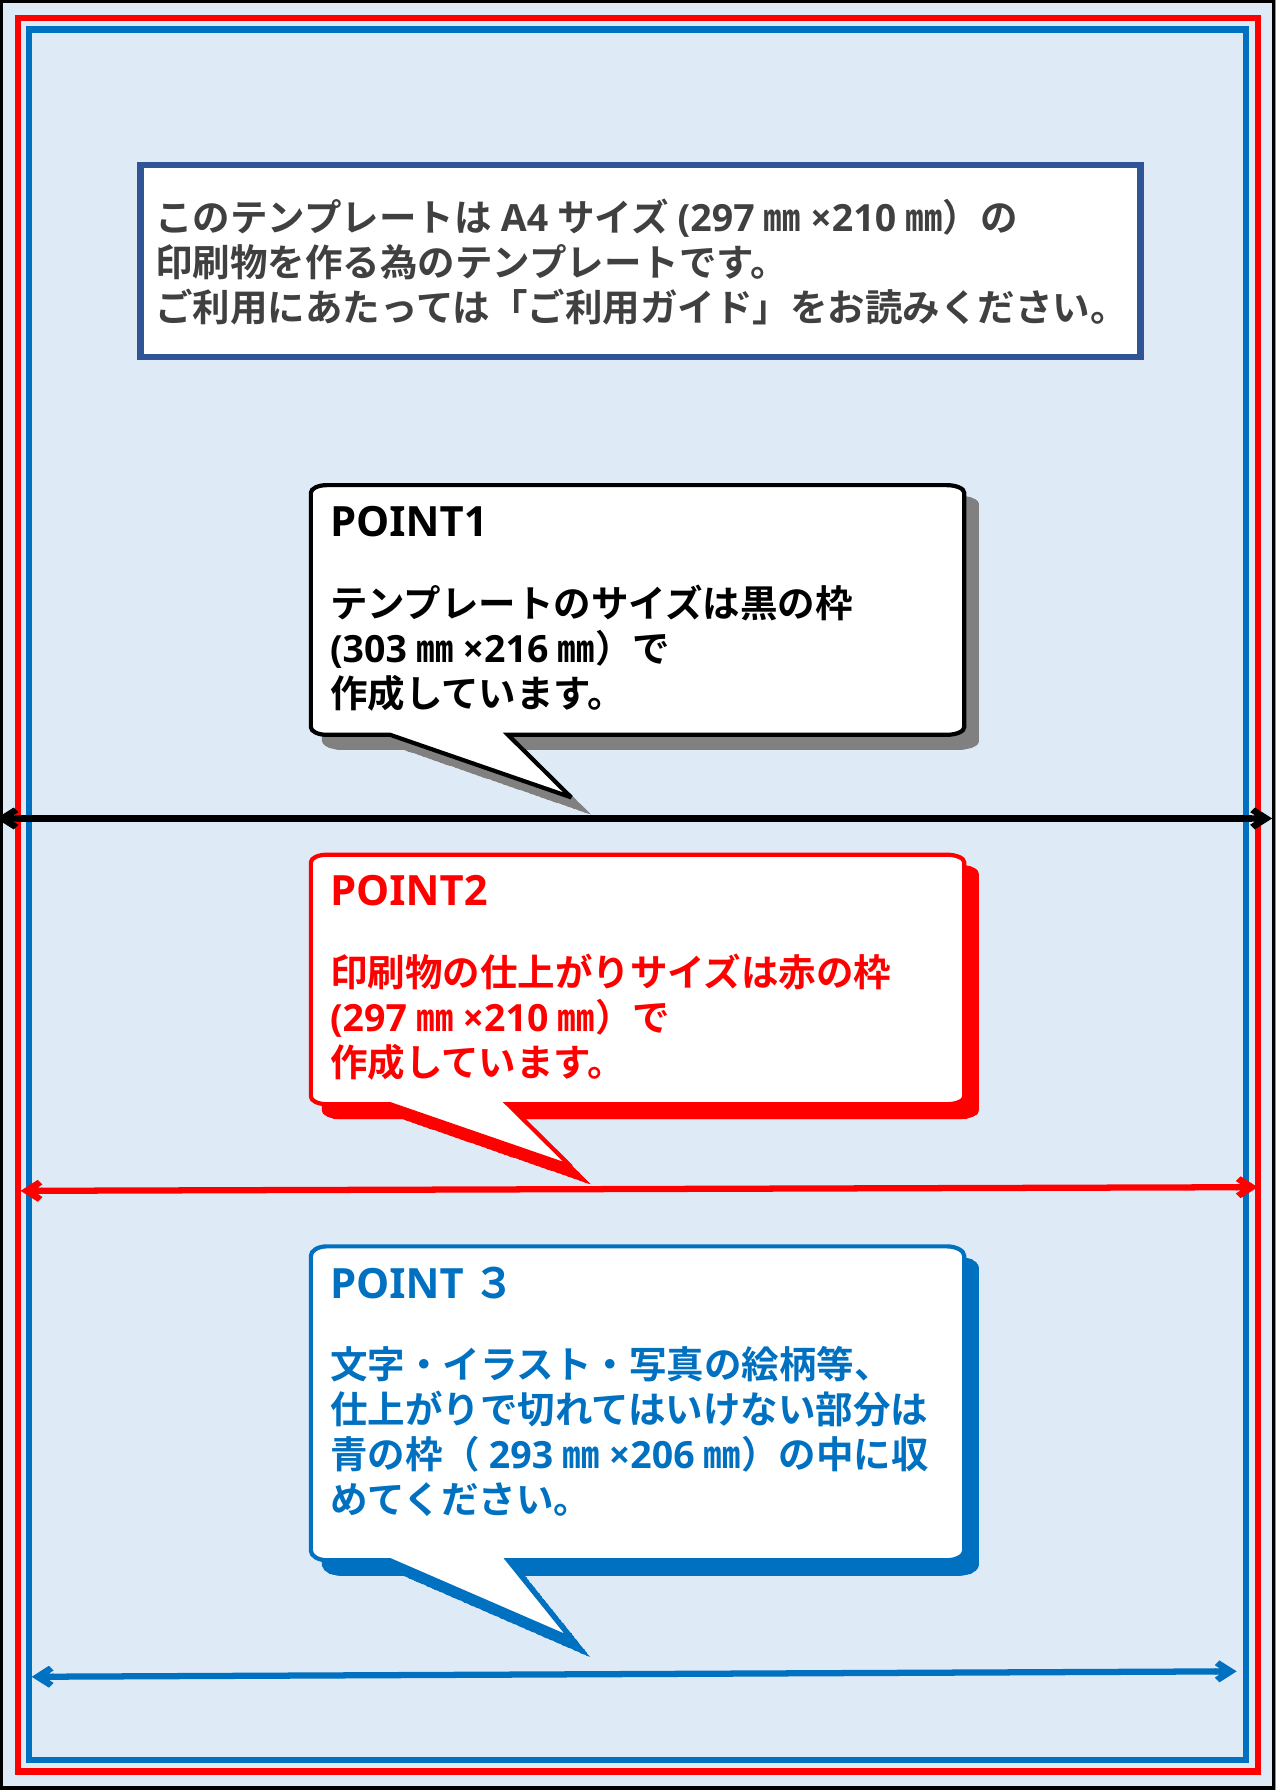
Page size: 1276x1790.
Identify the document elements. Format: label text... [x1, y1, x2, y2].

text_box POINT1 テンプレートのサイズは黒の枠 (303㎜×216㎜）で 作成しています。 [310, 485, 965, 798]
text_box [28, 28, 1247, 815]
text_box このテンプレートはA4サイズ(297㎜×210㎜）の 印刷物を作る為のテンプレートです。 ご利用にあたっては「ご利用ガイド」をお読みください。 [140, 164, 1142, 358]
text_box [31, 1671, 1237, 1677]
text_box [17, 822, 1259, 1773]
text_box POINT３ 文字・イラスト・写真の絵柄等、 仕上がりで切れてはいけない部分は 青の枠（293㎜×206㎜）の中に収めてください。 [310, 1246, 965, 1639]
text_box [28, 1191, 1247, 1761]
text_box [28, 822, 1247, 1187]
text_box POINT2 印刷物の仕上がりサイズは赤の枠(297㎜×210㎜）で 作成しています。 [310, 854, 965, 1167]
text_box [20, 1187, 1258, 1191]
text_box [17, 17, 1259, 815]
text_box [0, 0, 1276, 1790]
